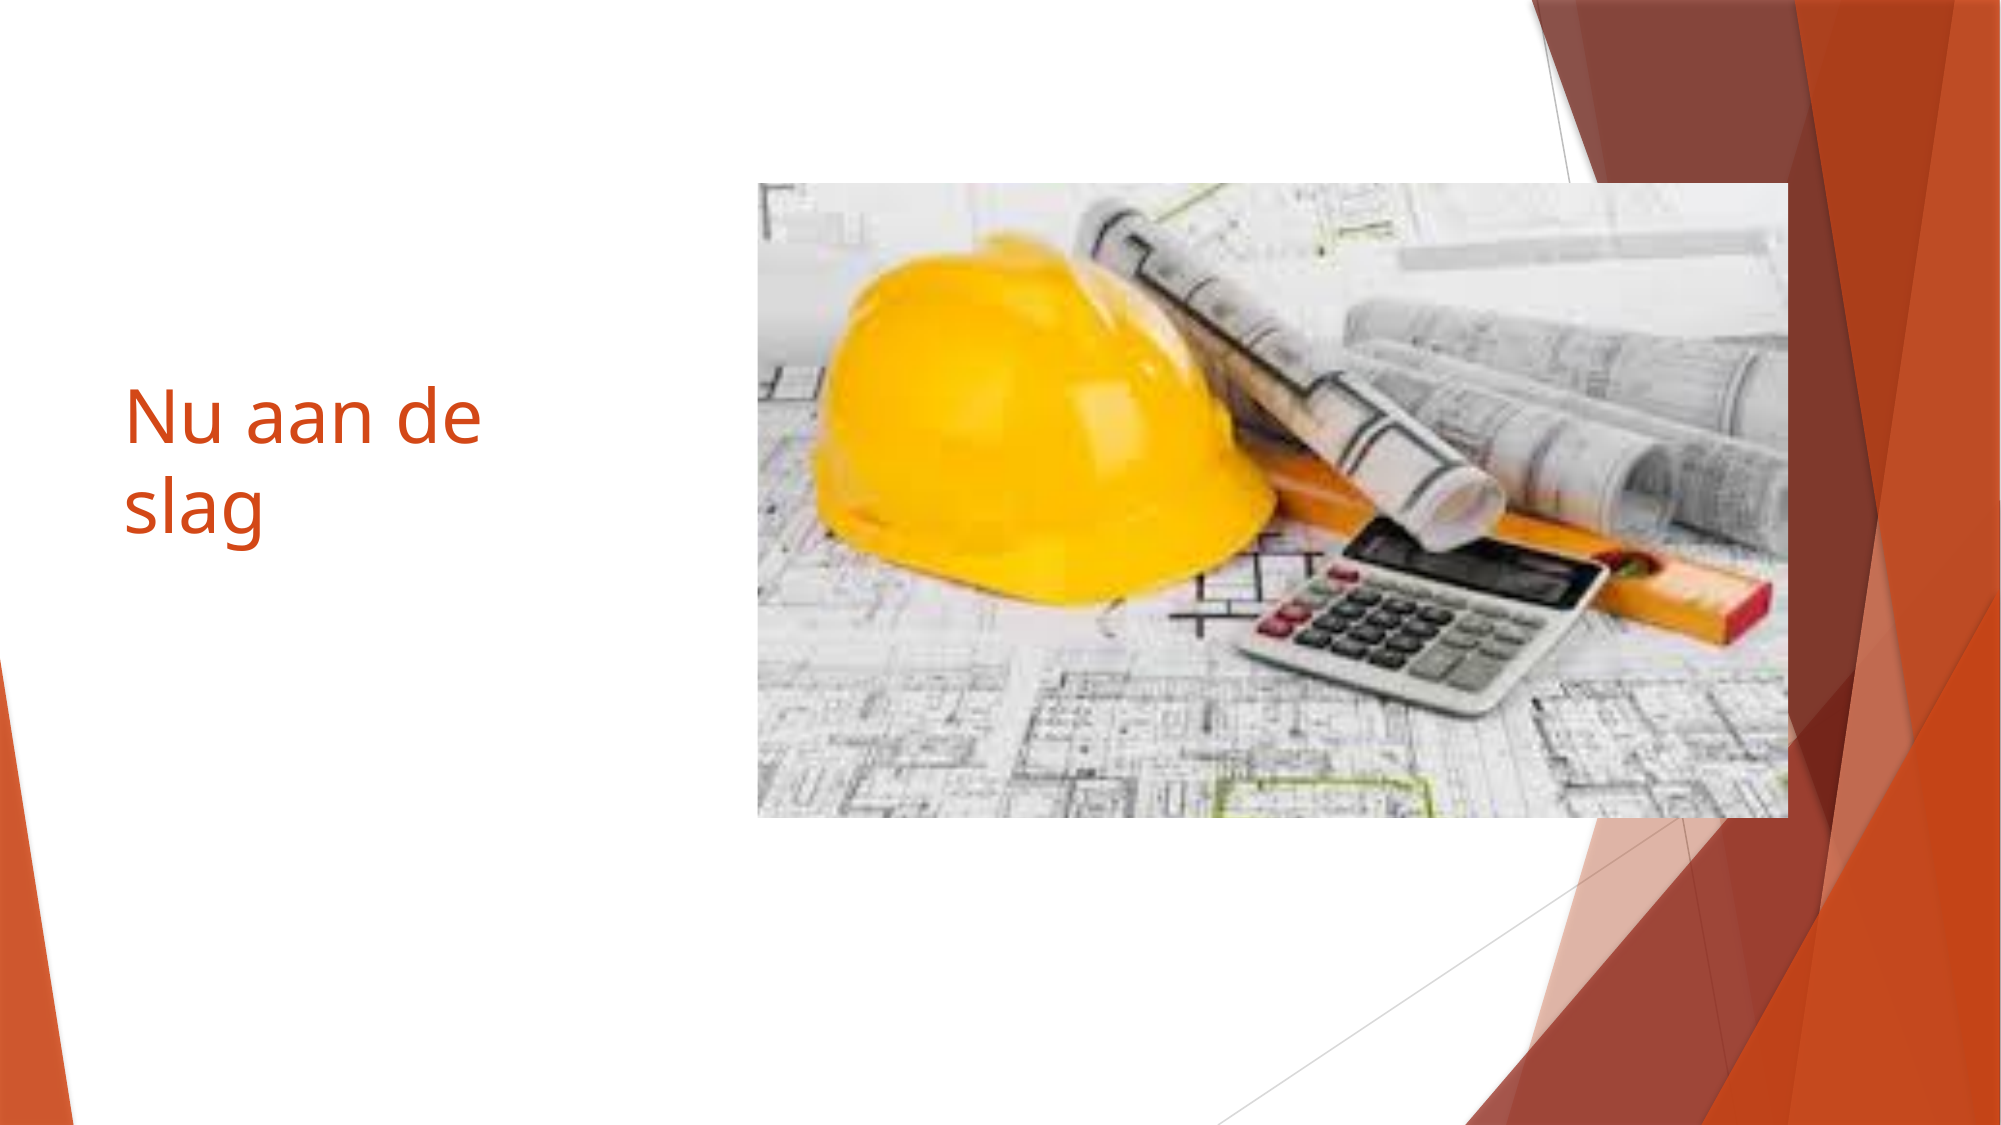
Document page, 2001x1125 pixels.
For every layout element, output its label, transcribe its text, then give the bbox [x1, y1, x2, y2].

title Nu aan de slag [108, 241, 572, 549]
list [757, 182, 1789, 818]
